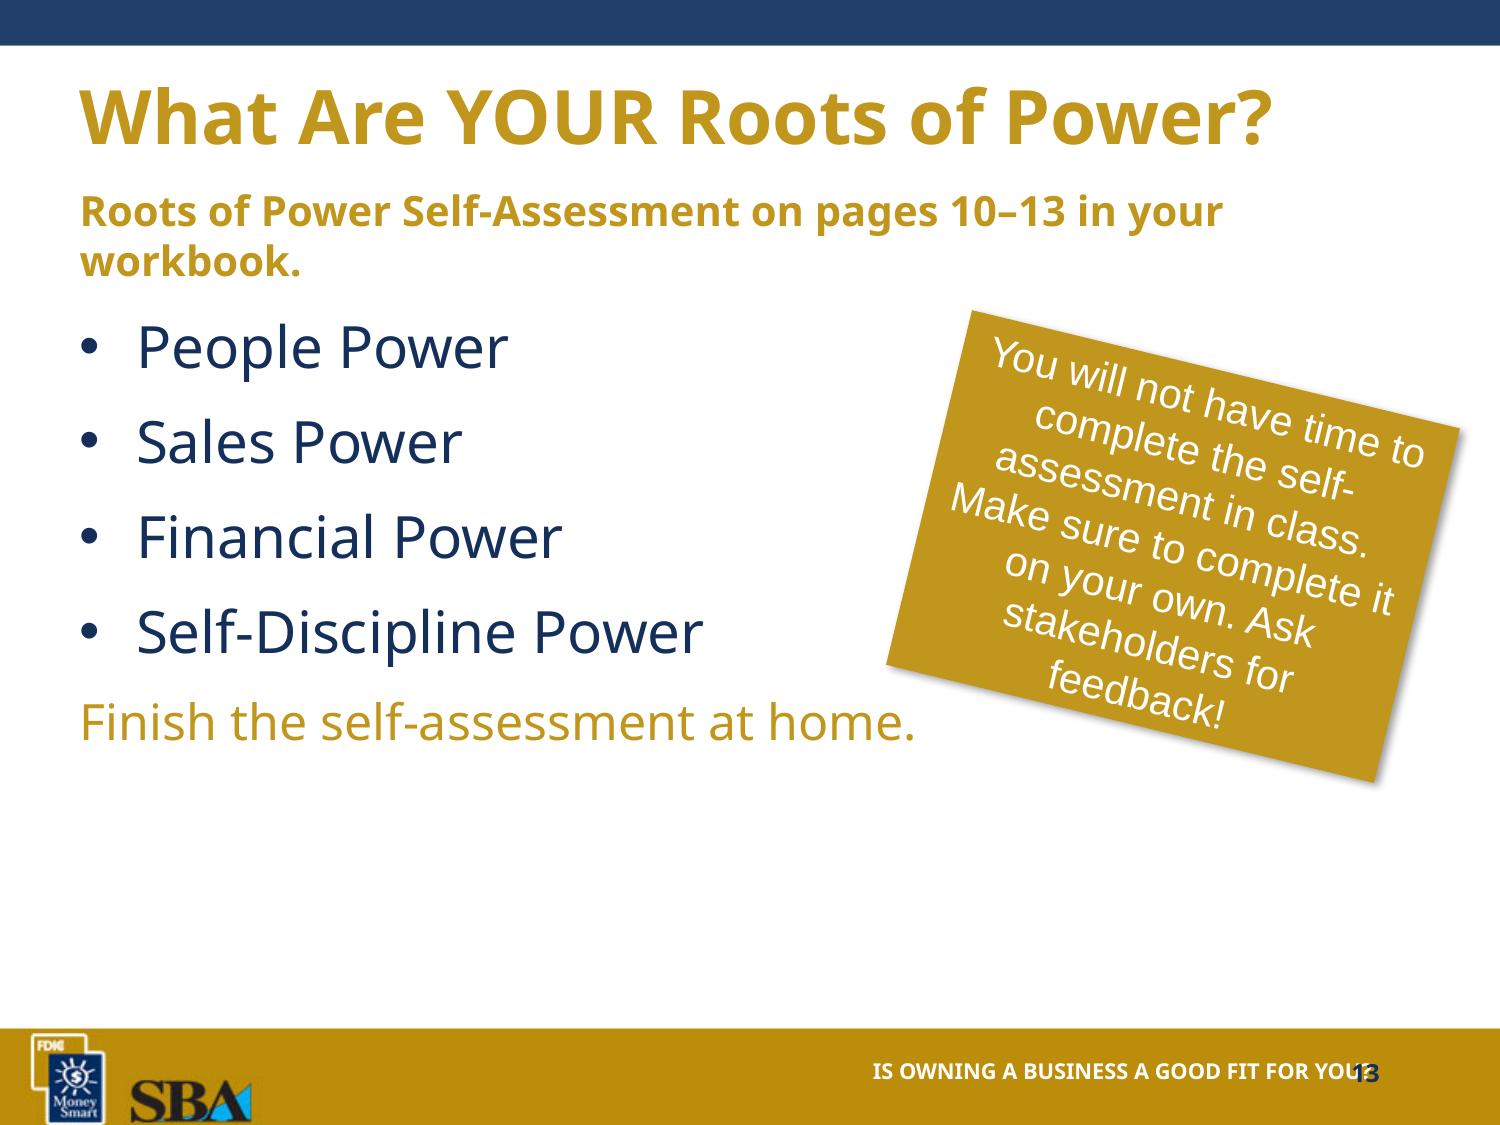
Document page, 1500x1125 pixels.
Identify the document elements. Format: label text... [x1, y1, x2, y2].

text_box You will not have time to complete the self-assessment in class. Make sure to complete it on your own. Ask stakeholders for feedback! [886, 310, 1460, 784]
list Roots of Power Self-Assessment on pages 10–13 in your workbook. People Power Sales Power Financial Power Self-Discipline Power Finish the self-assessment at home. [64, 177, 1462, 878]
picture [0, 0, 1500, 1125]
title What Are YOUR Roots of Power? [64, 62, 1434, 163]
